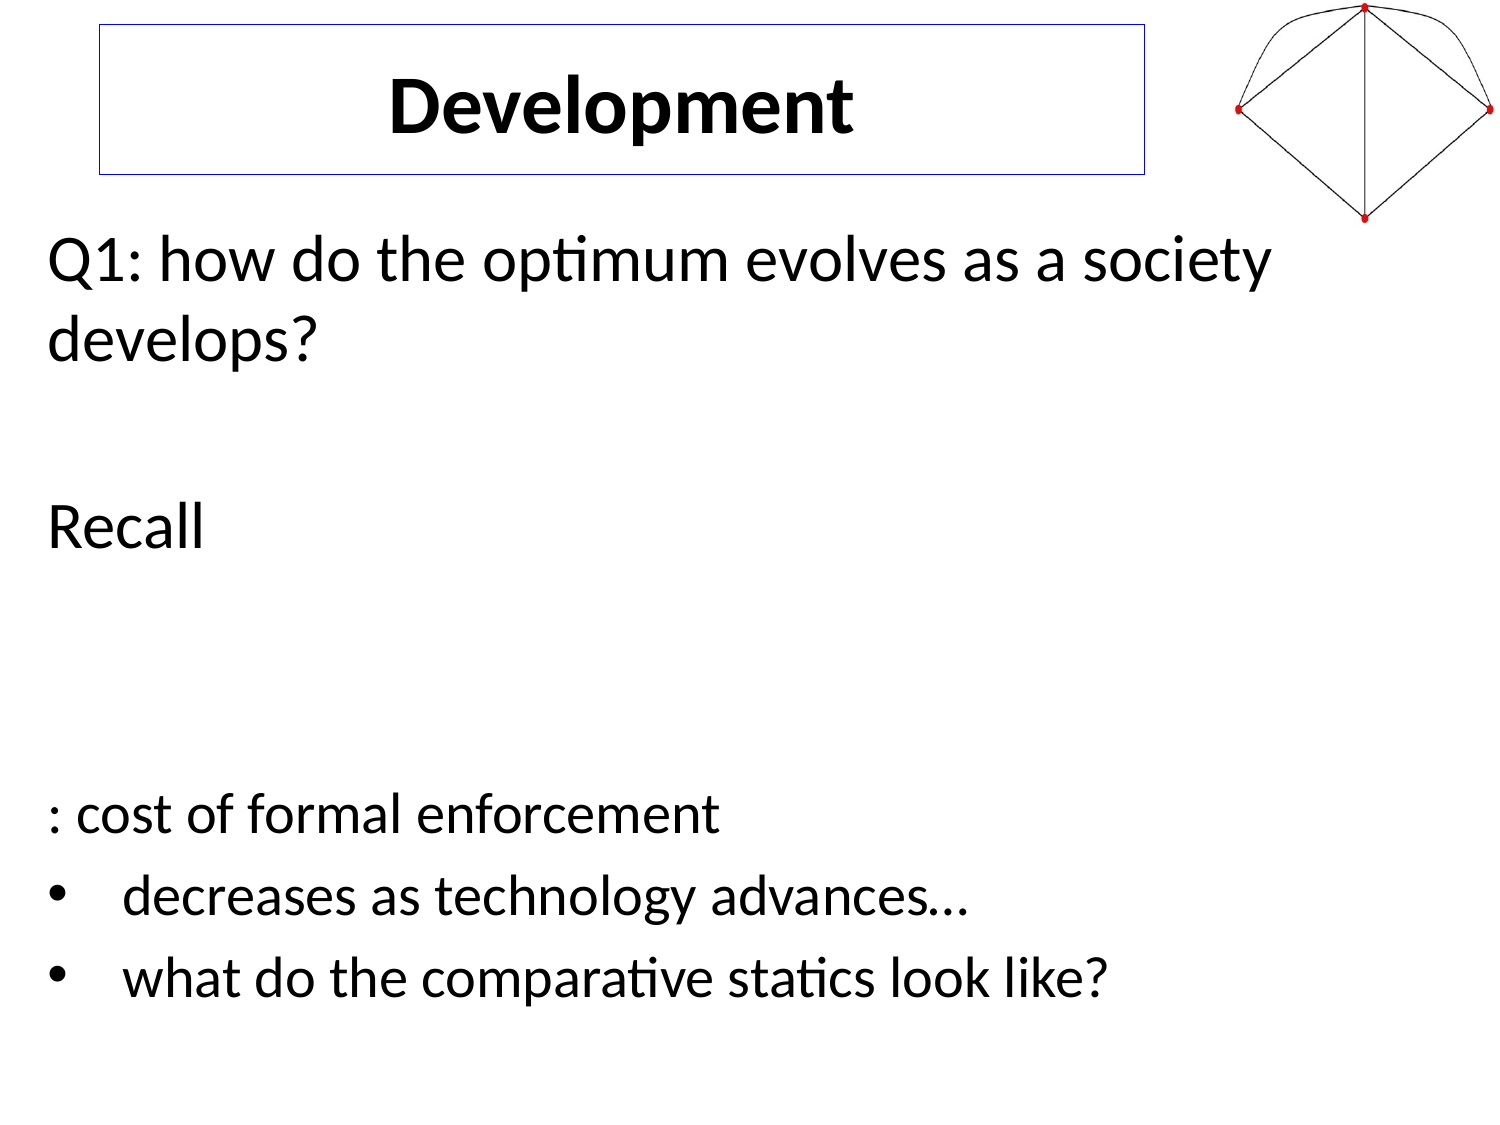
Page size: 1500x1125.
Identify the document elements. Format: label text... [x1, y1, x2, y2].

title Development [99, 24, 1145, 175]
picture [1233, 0, 1497, 226]
